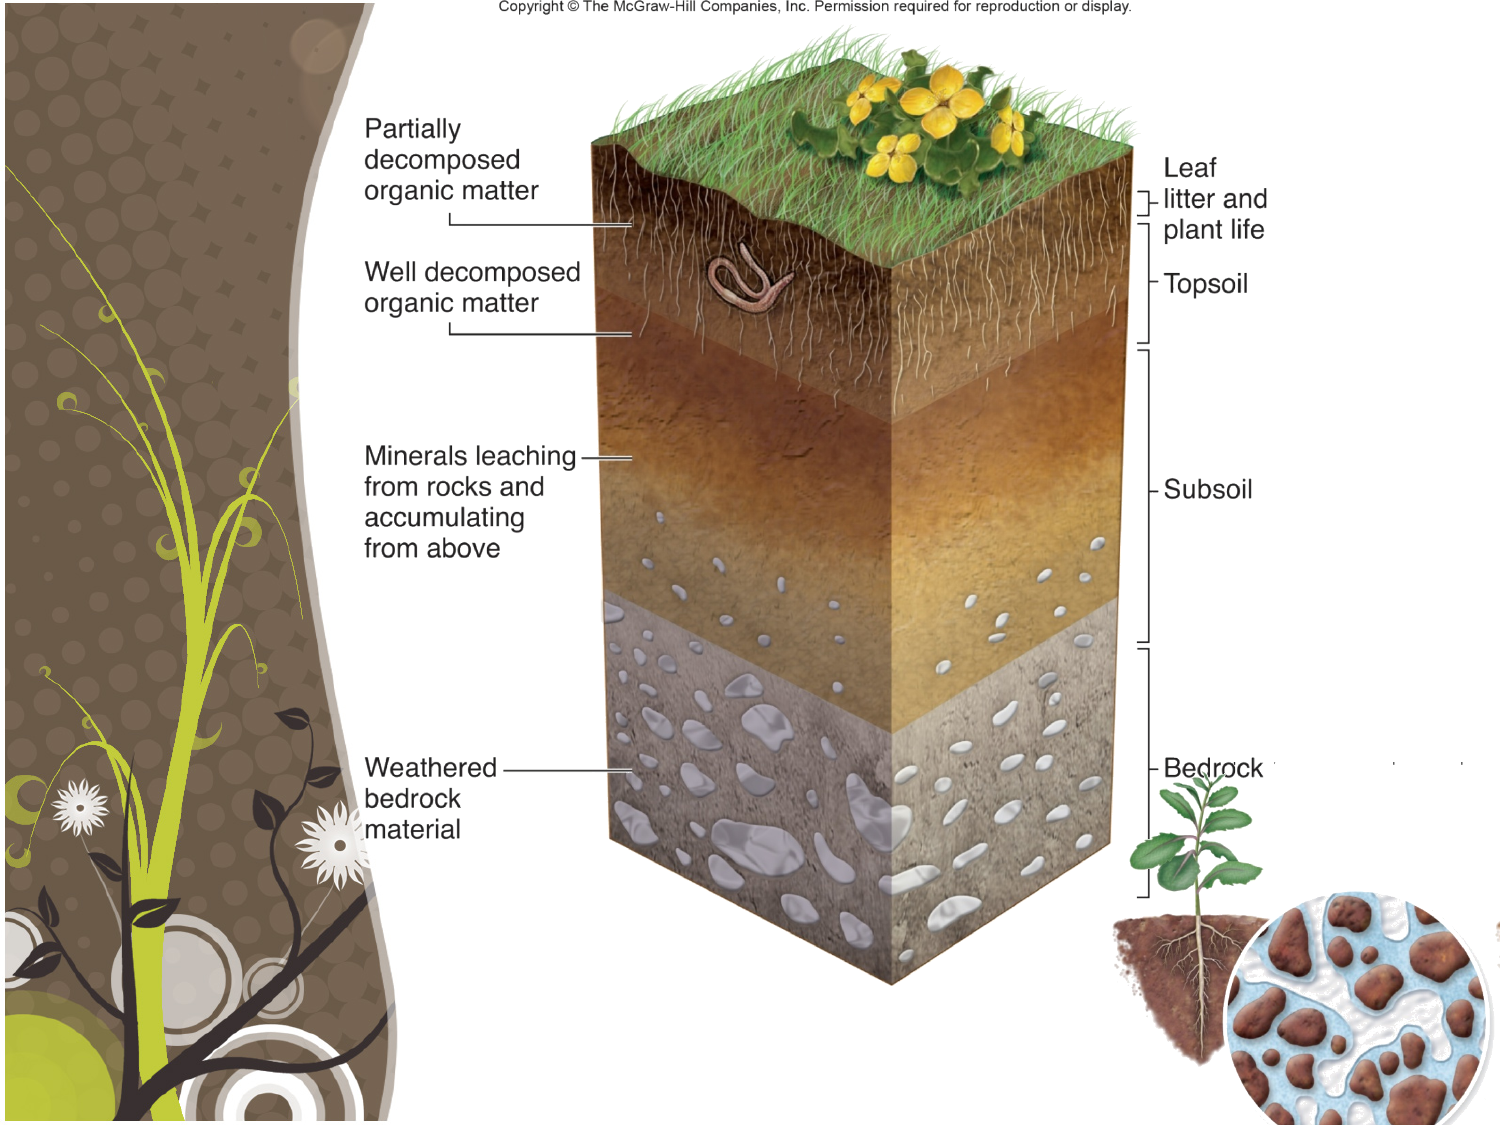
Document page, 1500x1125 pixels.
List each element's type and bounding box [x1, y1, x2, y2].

picture [0, 0, 1500, 1125]
list [362, 0, 1268, 988]
